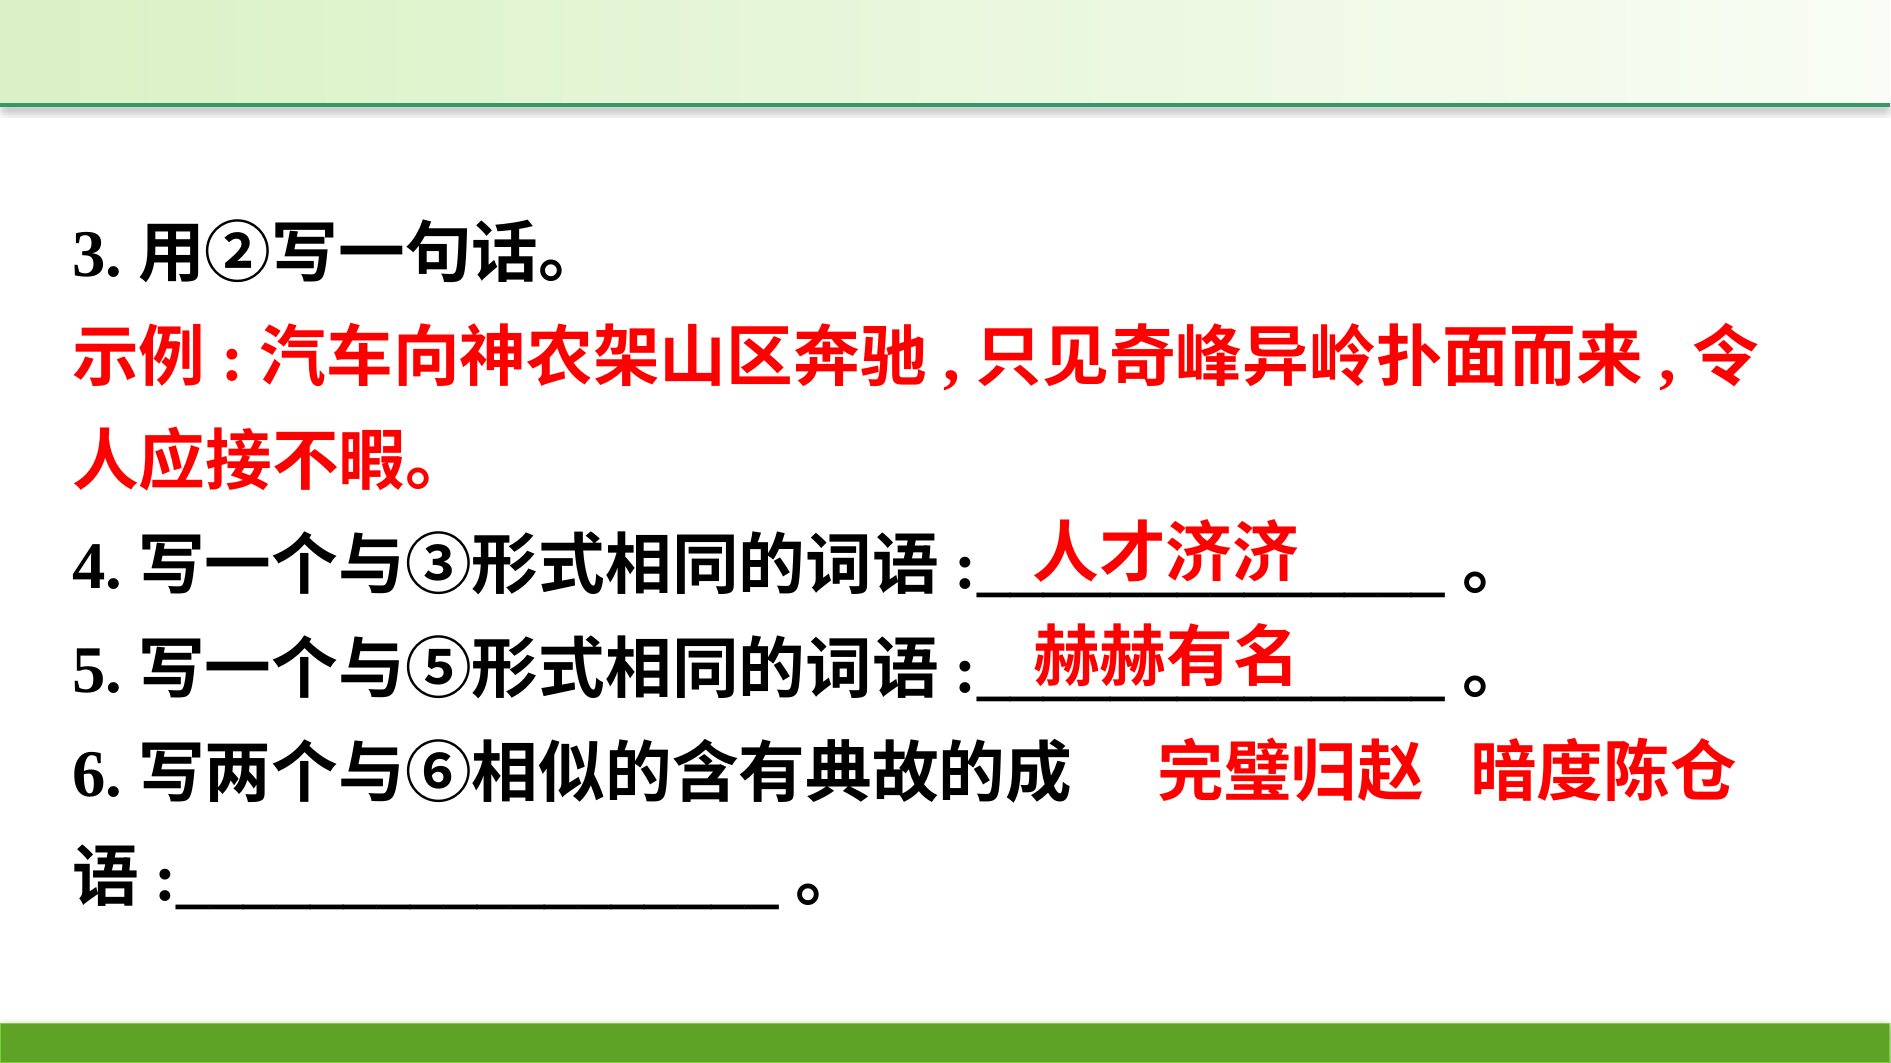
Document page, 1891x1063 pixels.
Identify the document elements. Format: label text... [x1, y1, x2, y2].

text_box 完璧归赵 暗度陈仓 [1142, 697, 1753, 817]
text_box 赫赫有名 [1018, 606, 1316, 702]
text_box 3.用②写一句话。 示例:汽车向神农架山区奔驰,只见奇峰异岭扑面而来,令人应接不暇。 4.写一个与③形式相同的词语:______________。 5.写一个与⑤形式相同的词语:______________。 6.写两个与⑥相似的含有典故的成语:__________________。 [57, 178, 1835, 921]
text_box 人才济济 [1017, 502, 1315, 598]
